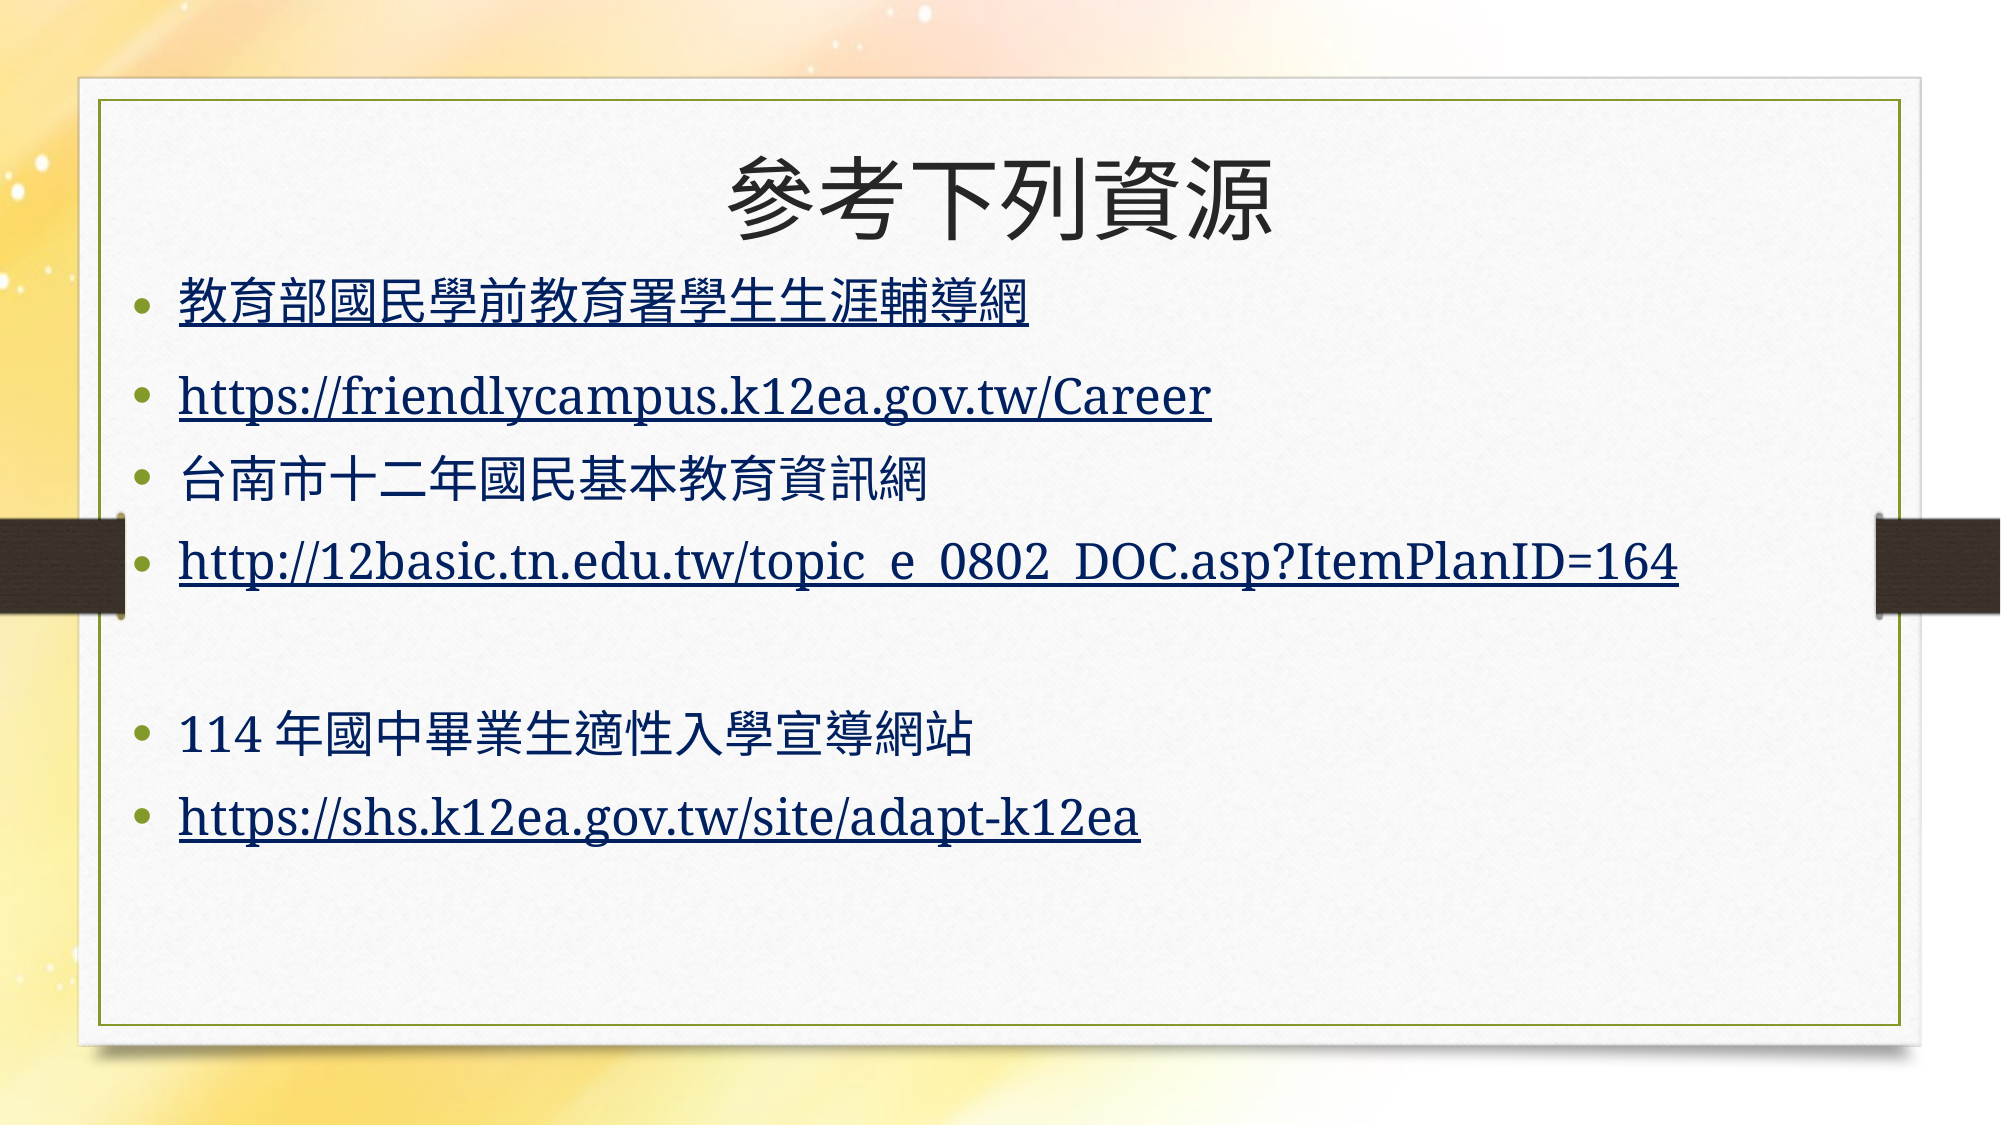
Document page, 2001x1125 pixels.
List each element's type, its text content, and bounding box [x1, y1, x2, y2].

title 參考下列資源 [137, 117, 1863, 276]
picture [0, 0, 2001, 1125]
list 教育部國民學前教育署學生生涯輔導網 https://friendlycampus.k12ea.gov.tw/Career 台南市十二年國民基本教育資訊網 http://12basic.tn.edu.tw/topic_e_0802_DOC.asp?ItemPlanID=164 114年國中畢業生適性入學宣導網站 https://shs.k12ea.gov.tw/site/adapt-k12ea [116, 179, 1823, 907]
